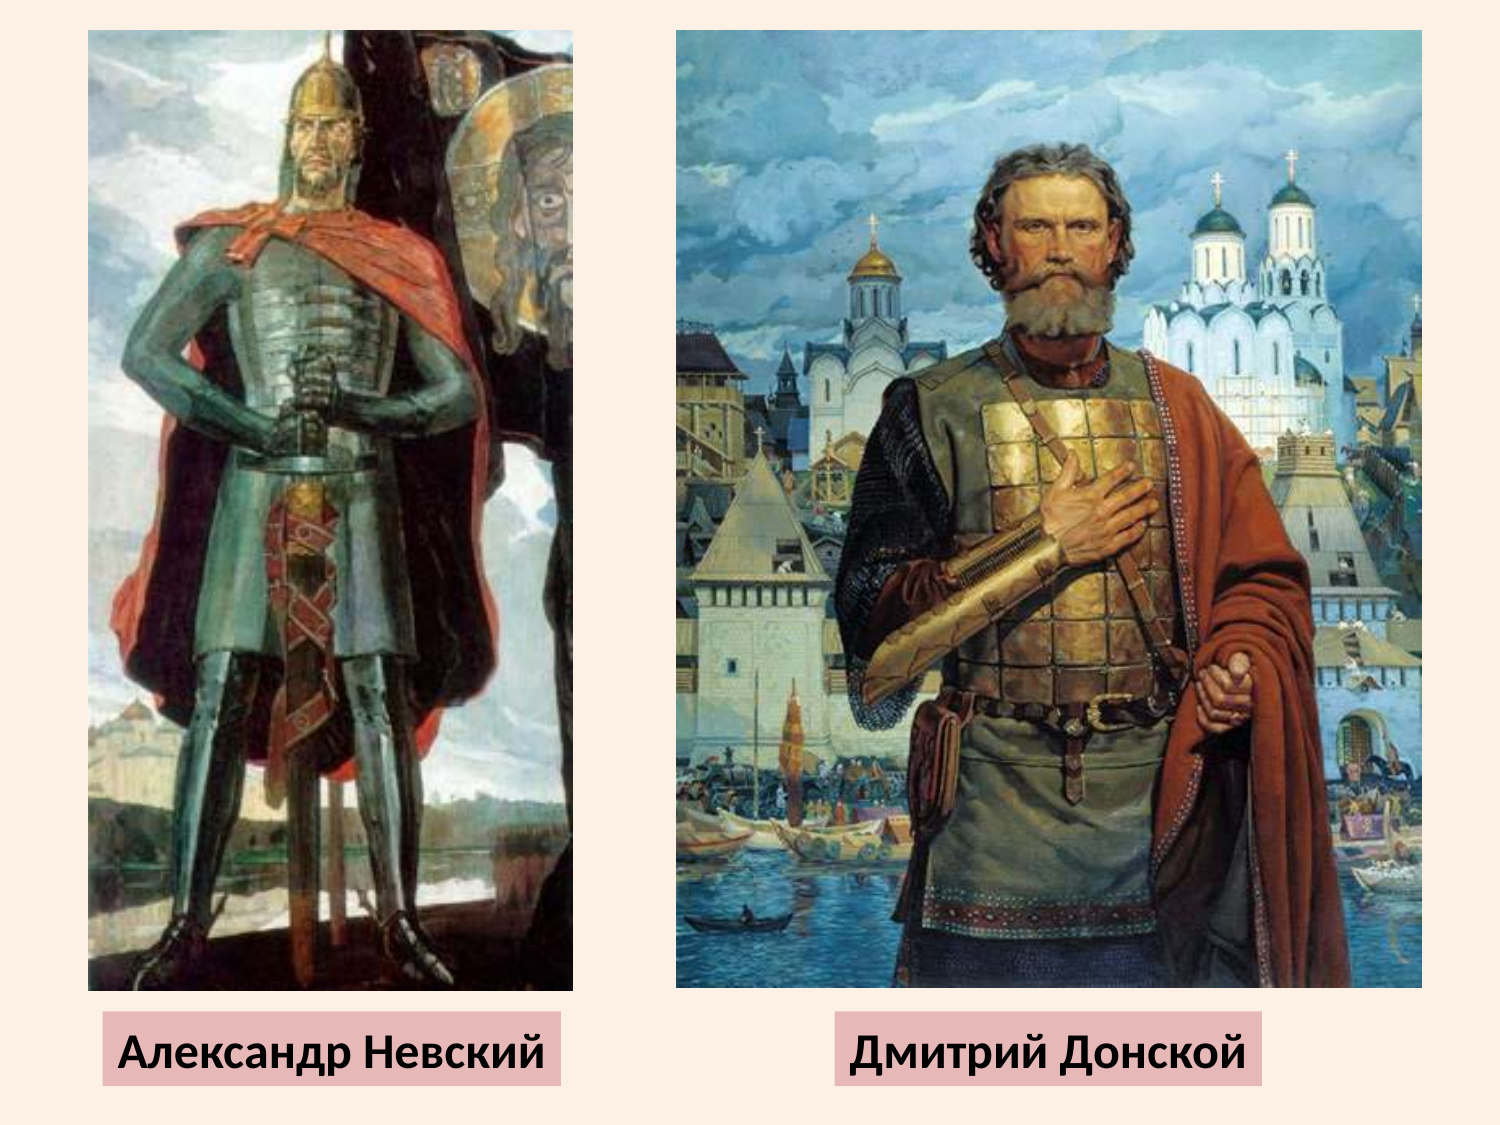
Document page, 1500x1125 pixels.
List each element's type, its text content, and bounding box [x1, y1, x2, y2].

text_box Дмитрий Донской [834, 1011, 1262, 1087]
picture [676, 30, 1422, 988]
text_box Александр Невский [102, 1011, 561, 1087]
picture [88, 30, 574, 991]
